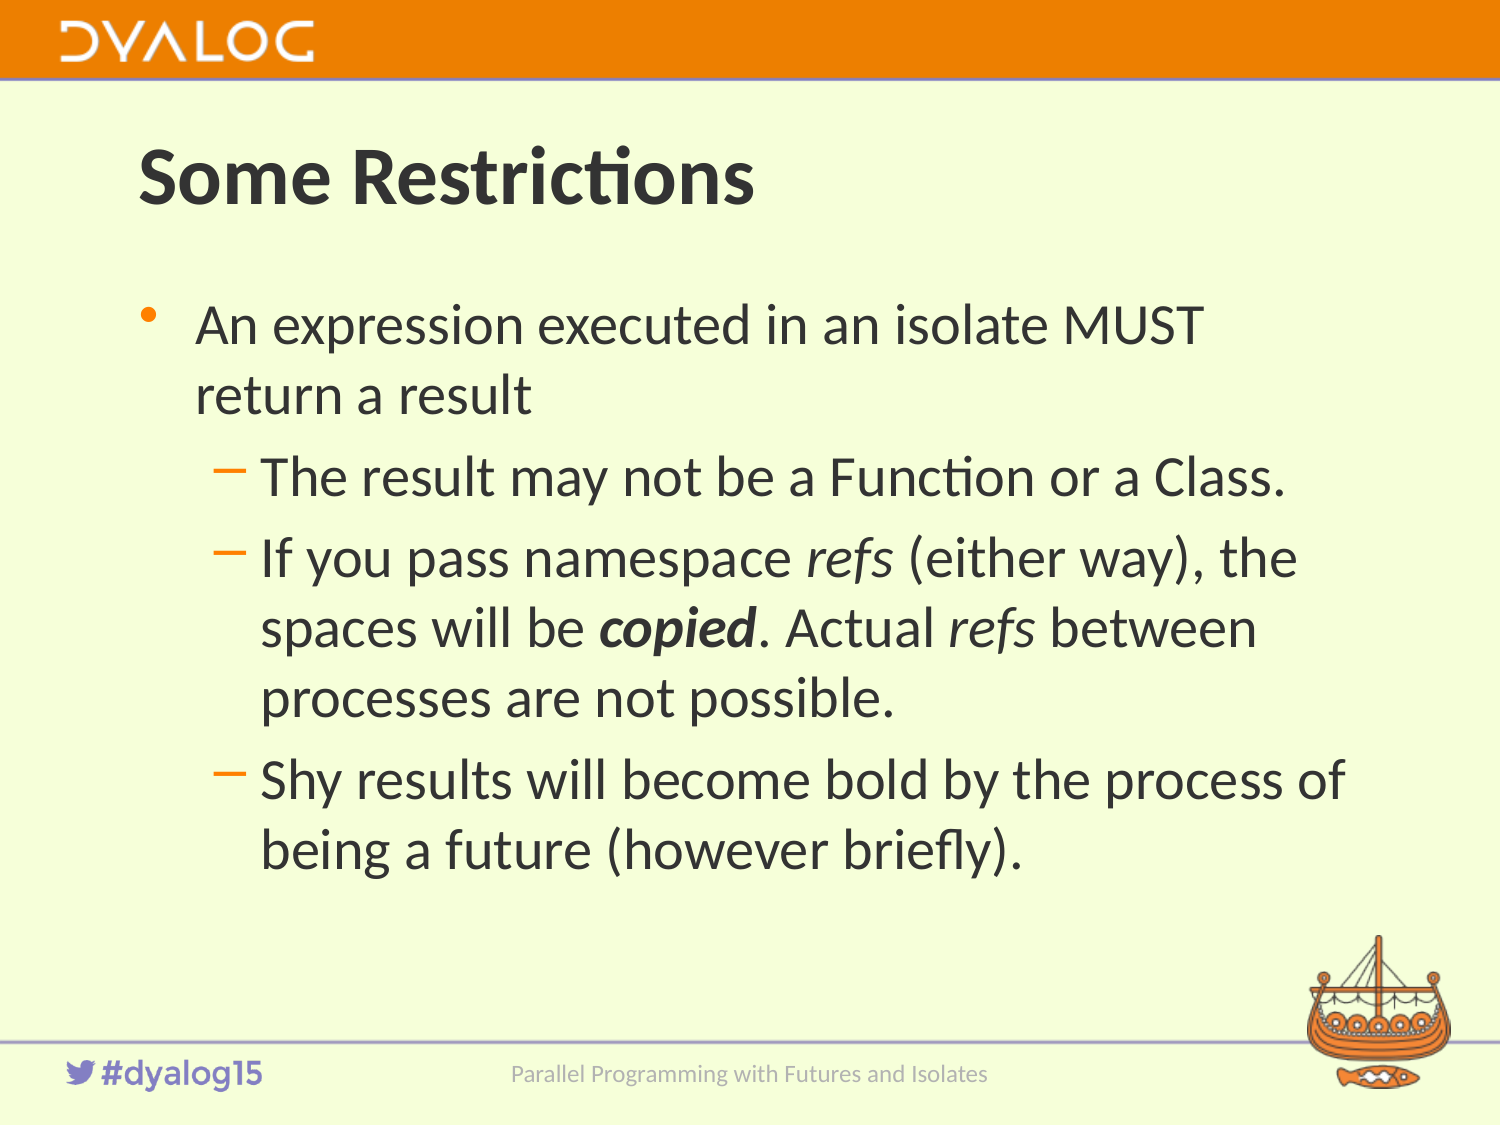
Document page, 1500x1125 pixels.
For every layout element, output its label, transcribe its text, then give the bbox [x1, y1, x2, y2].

footer Parallel Programming with Futures and Isolates [395, 1042, 1105, 1103]
list An expression executed in an isolate MUST return a result The result may not be a Function or a Class. If you pass namespace refs (either way), the spaces will be copied. Actual refs between processes are not possible. Shy results will become bold by the process of being a future (however briefly). [123, 278, 1376, 988]
title Some Restrictions [123, 113, 1376, 254]
picture [0, 0, 1500, 1125]
